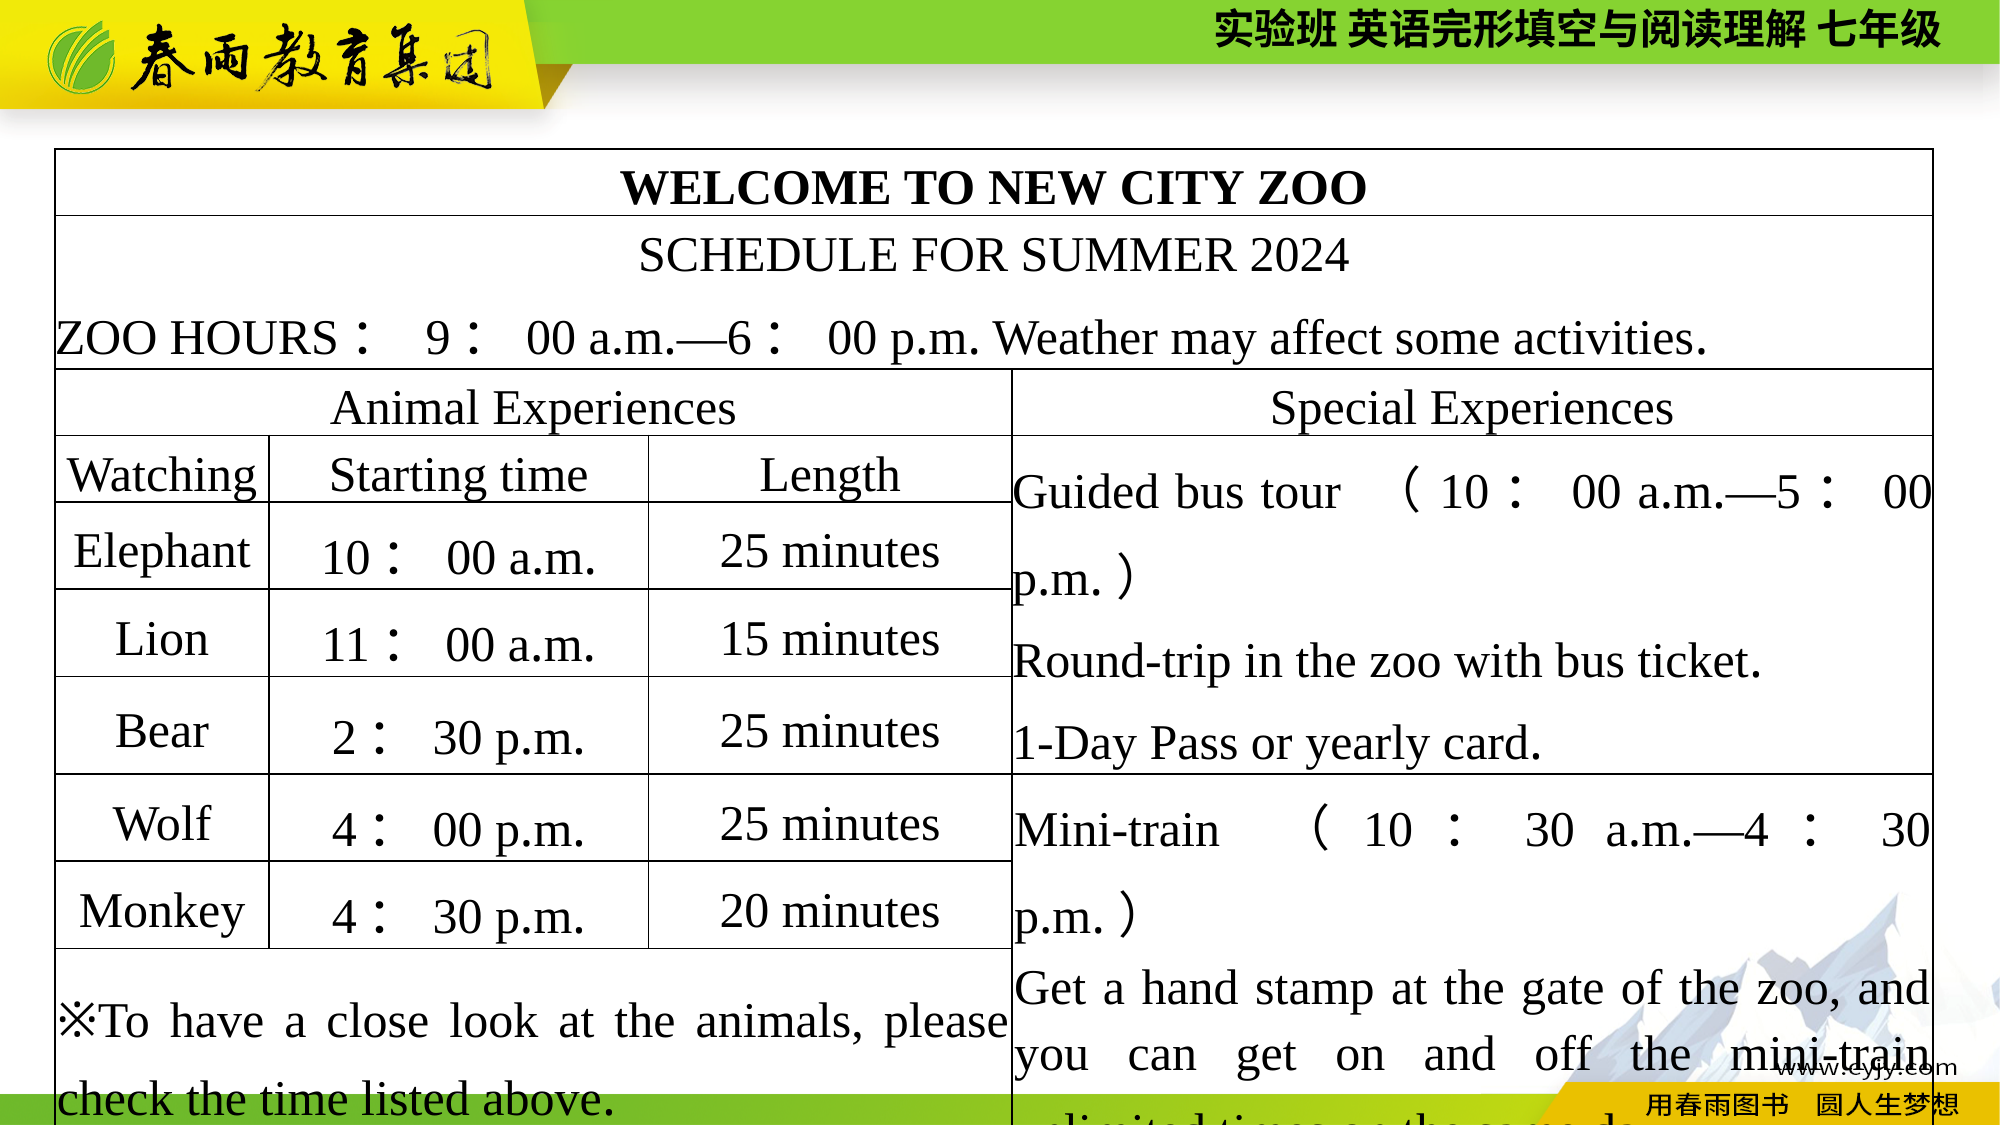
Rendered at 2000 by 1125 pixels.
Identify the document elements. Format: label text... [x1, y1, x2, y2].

table_cell 10：00 a.m. [270, 503, 648, 588]
table_cell SCHEDULE FOR SUMMER 2024 ZOO HOURS： 9：00 a.m.—6：00 p.m. Weather may affect some activities. [56, 216, 1932, 368]
table_cell Starting time [270, 436, 648, 501]
picture [0, 0, 2000, 1125]
table_cell Wolf [56, 775, 268, 860]
table_cell Lion [56, 590, 268, 676]
table_cell 4：00 p.m. [270, 775, 648, 860]
table_cell Monkey [56, 862, 268, 948]
table_cell Mini-train （10：30 a.m.—4：30 p.m.） Get a hand stamp at the gate of the zoo, and you can get on and off the mini-train unlimited times on the same day. [1013, 775, 1932, 1125]
table_header WELCOME TO NEW CITY ZOO [56, 150, 1932, 215]
table_cell 15 minutes [649, 590, 1011, 676]
table_cell 11：00 a.m. [270, 590, 648, 676]
table_cell ※To have a close look at the animals, please check the time listed above. [56, 949, 1011, 1125]
table_cell 20 minutes [649, 862, 1011, 948]
table_cell 2：30 p.m. [270, 677, 648, 773]
table_cell 4：30 p.m. [270, 862, 648, 948]
table_cell Animal Experiences [56, 370, 1011, 435]
table_cell Special Experiences [1013, 370, 1932, 435]
table_cell Guided bus tour （10：00 a.m.—5：00 p.m.） Round-trip in the zoo with bus ticket. 1-Day Pass or yearly card. [1013, 436, 1932, 773]
table_cell Bear [56, 677, 268, 773]
table_cell 25 minutes [649, 775, 1011, 860]
table_cell Watching [56, 436, 268, 501]
table_cell 25 minutes [649, 677, 1011, 773]
table_cell Elephant [56, 503, 268, 588]
table_cell Length [649, 436, 1011, 501]
table_cell 25 minutes [649, 503, 1011, 588]
